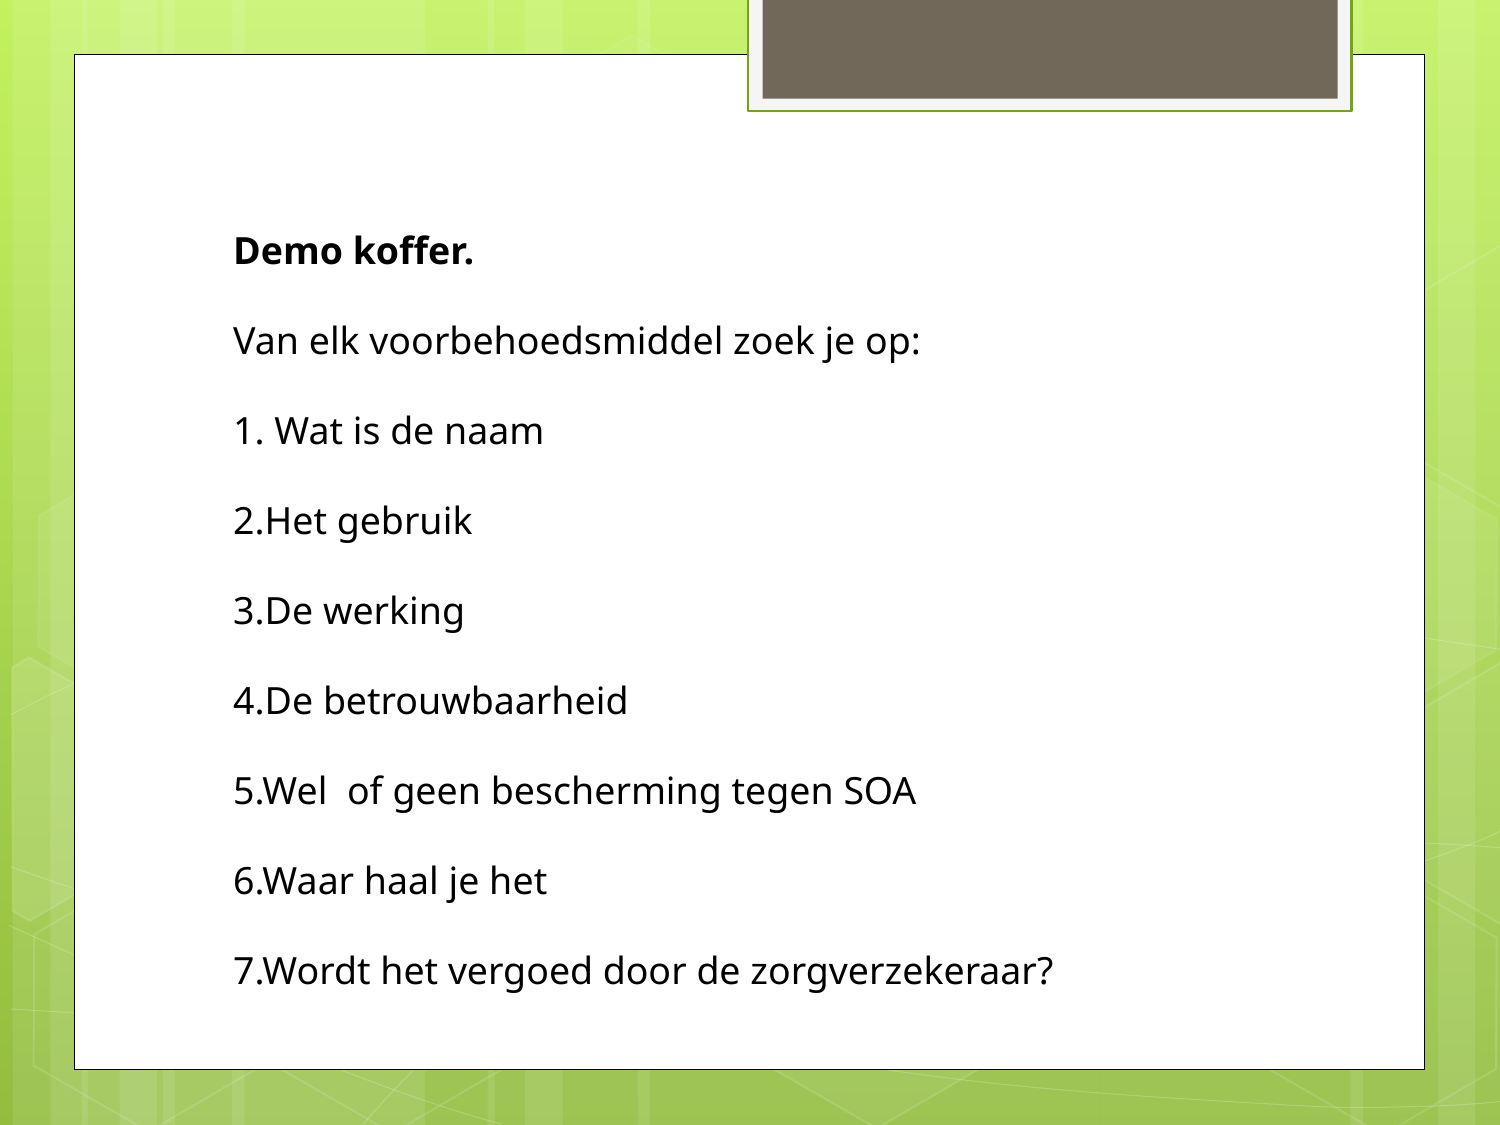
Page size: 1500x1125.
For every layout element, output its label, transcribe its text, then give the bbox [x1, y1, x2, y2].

text_box Demo koffer. Van elk voorbehoedsmiddel zoek je op: 1. Wat is de naam 2.Het gebruik 3.De werking 4.De betrouwbaarheid 5.Wel of geen bescherming tegen SOA 6.Waar haal je het 7.Wordt het vergoed door de zorgverzekeraar? [218, 219, 1317, 1000]
